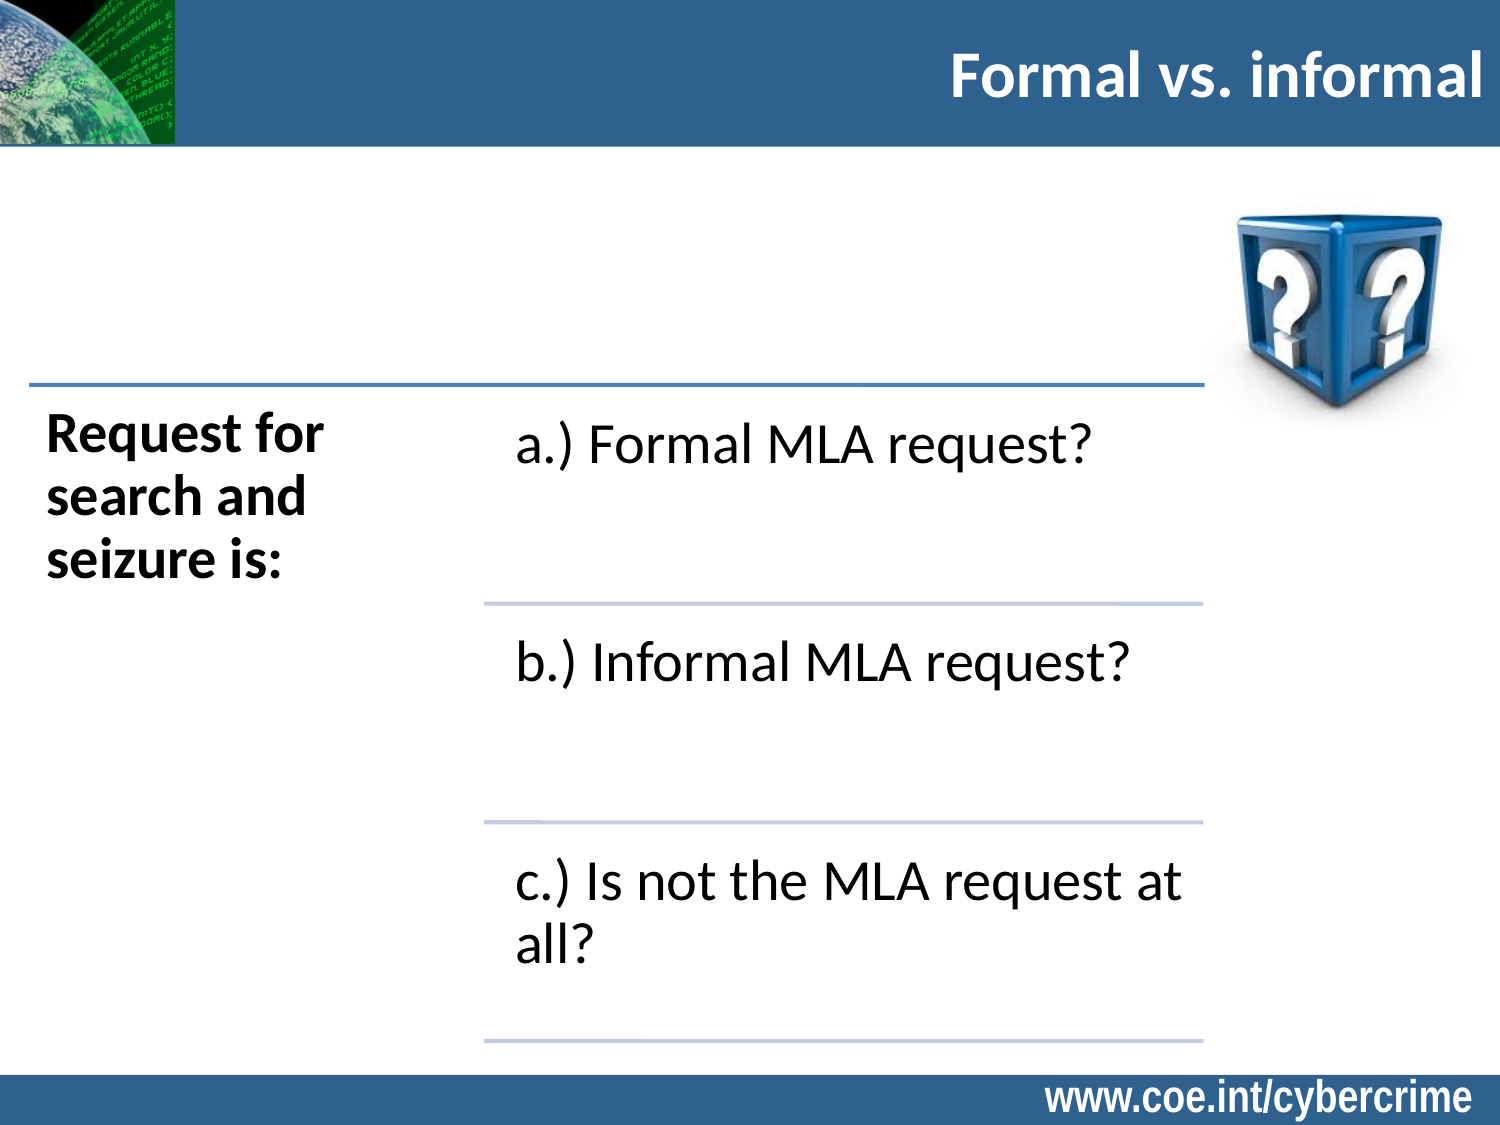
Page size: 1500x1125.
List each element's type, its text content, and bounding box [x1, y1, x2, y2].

text_box Formal vs. informal [177, 0, 1500, 149]
picture [0, 0, 175, 144]
picture [1189, 154, 1481, 445]
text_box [28, 384, 1205, 1052]
text_box [0, 1073, 1030, 1125]
text_box www.coe.int/cybercrime [1030, 1059, 1500, 1125]
